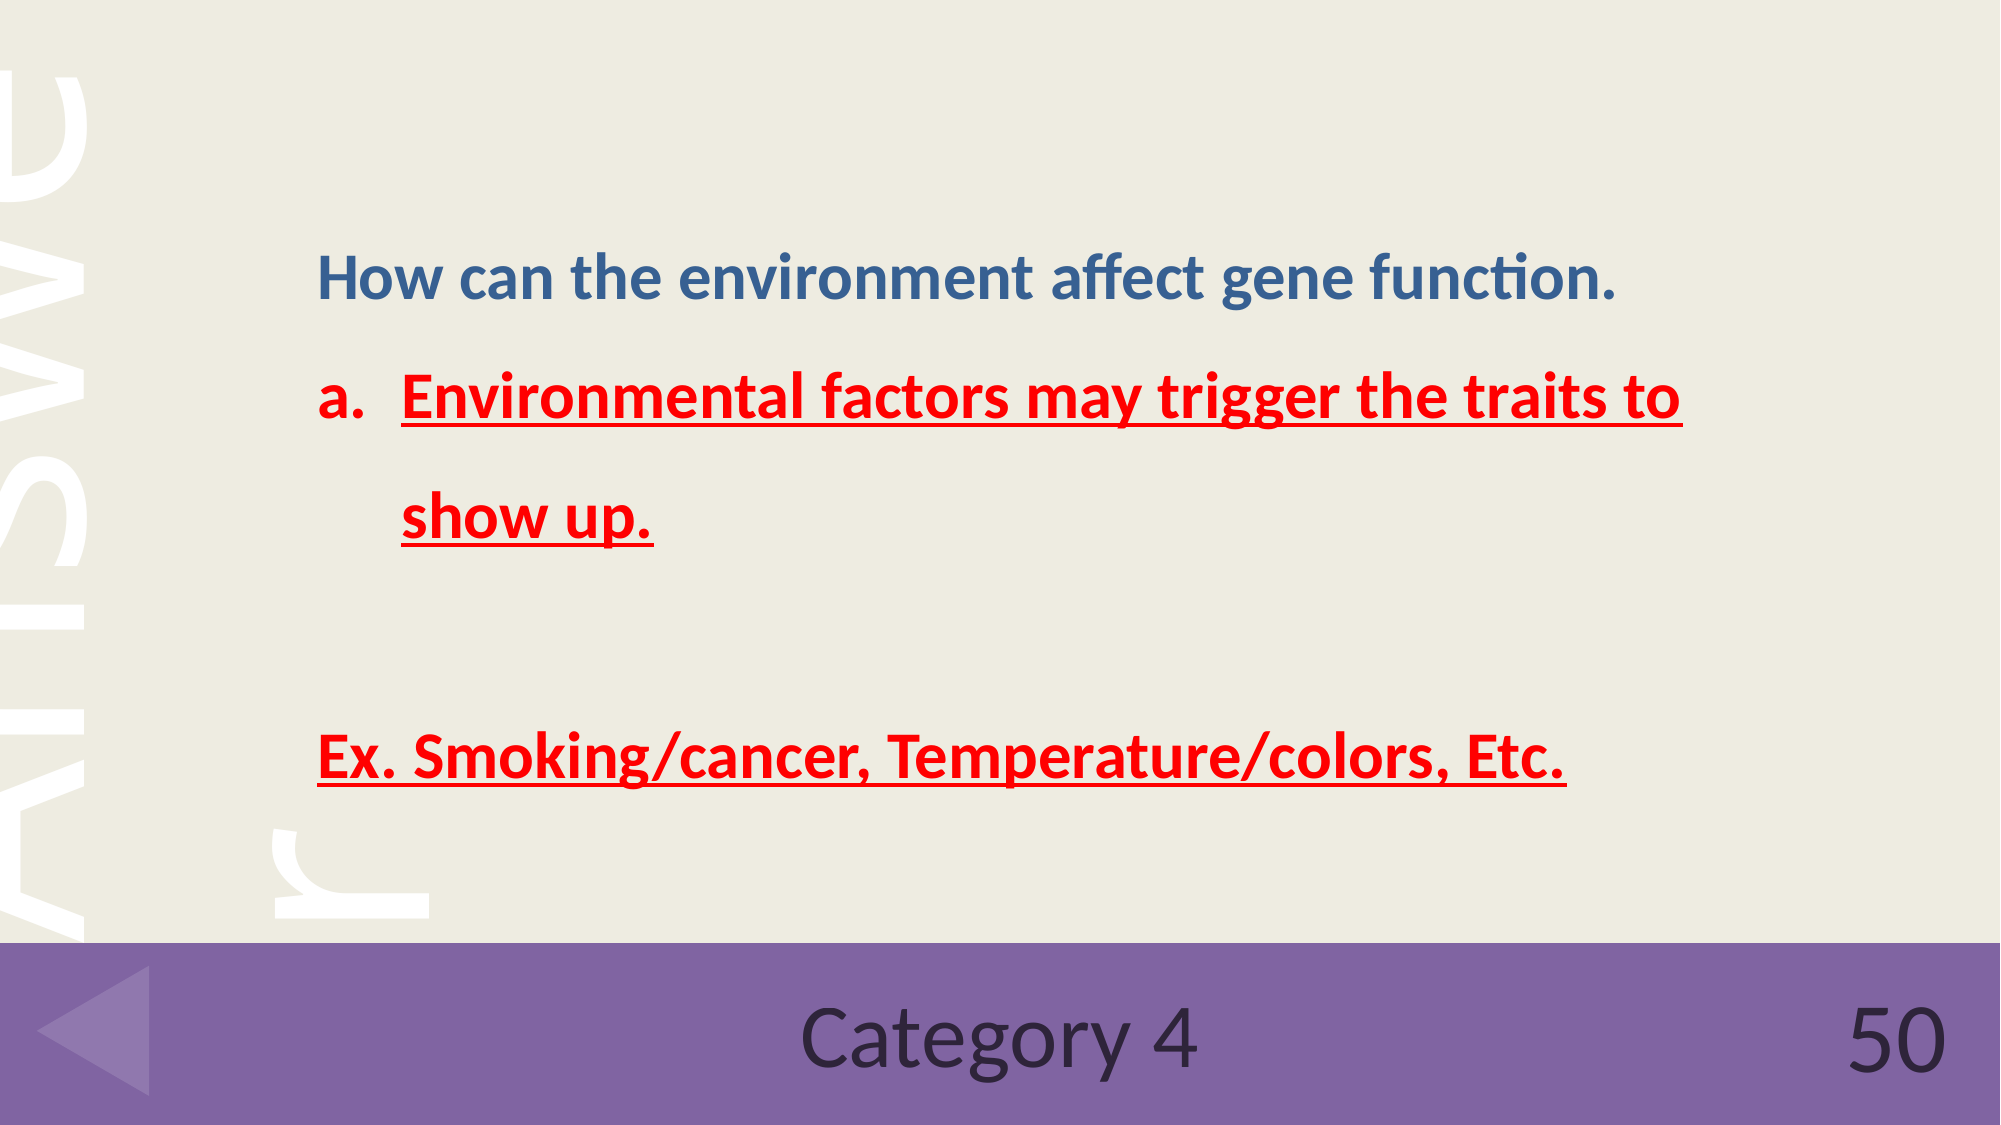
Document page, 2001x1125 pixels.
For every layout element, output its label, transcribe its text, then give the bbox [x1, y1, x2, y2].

list How can the environment affect gene function. Environmental factors may trigger the traits to show up. Ex. Smoking/cancer, Temperature/colors, Etc. [302, 142, 1858, 843]
title Category 4 [99, 937, 1900, 1125]
list 50 [1900, 967, 1963, 1097]
